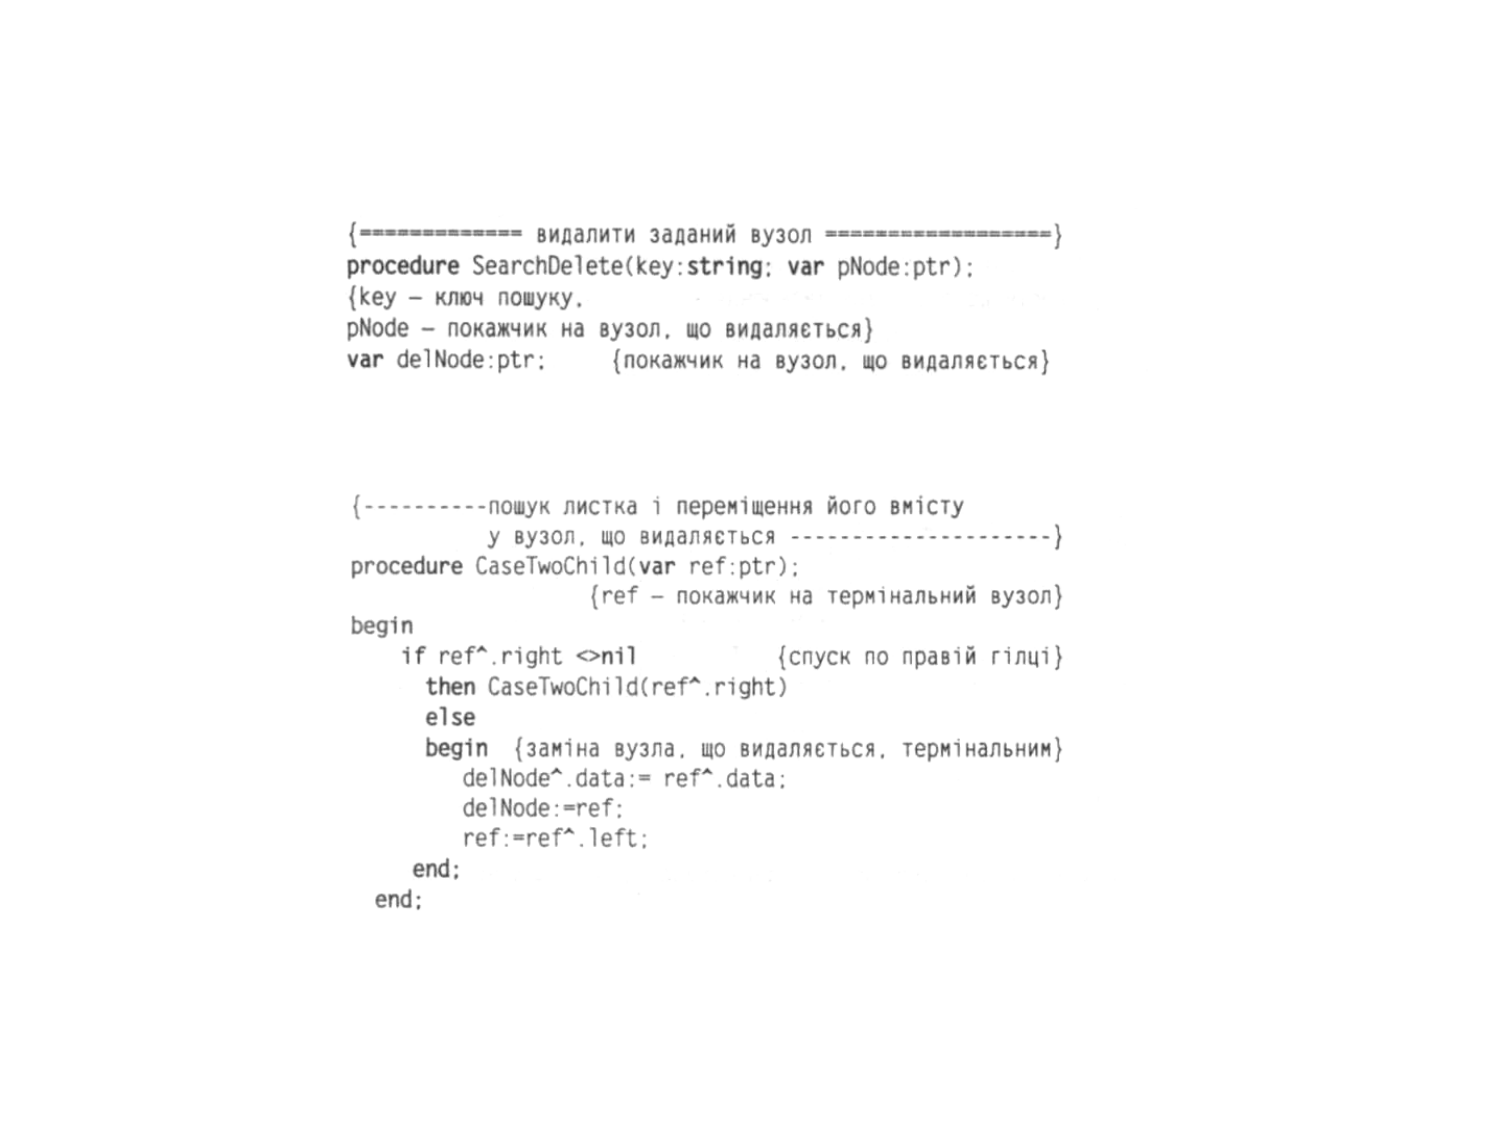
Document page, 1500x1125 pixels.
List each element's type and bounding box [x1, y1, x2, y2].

text_box [324, 207, 1158, 913]
